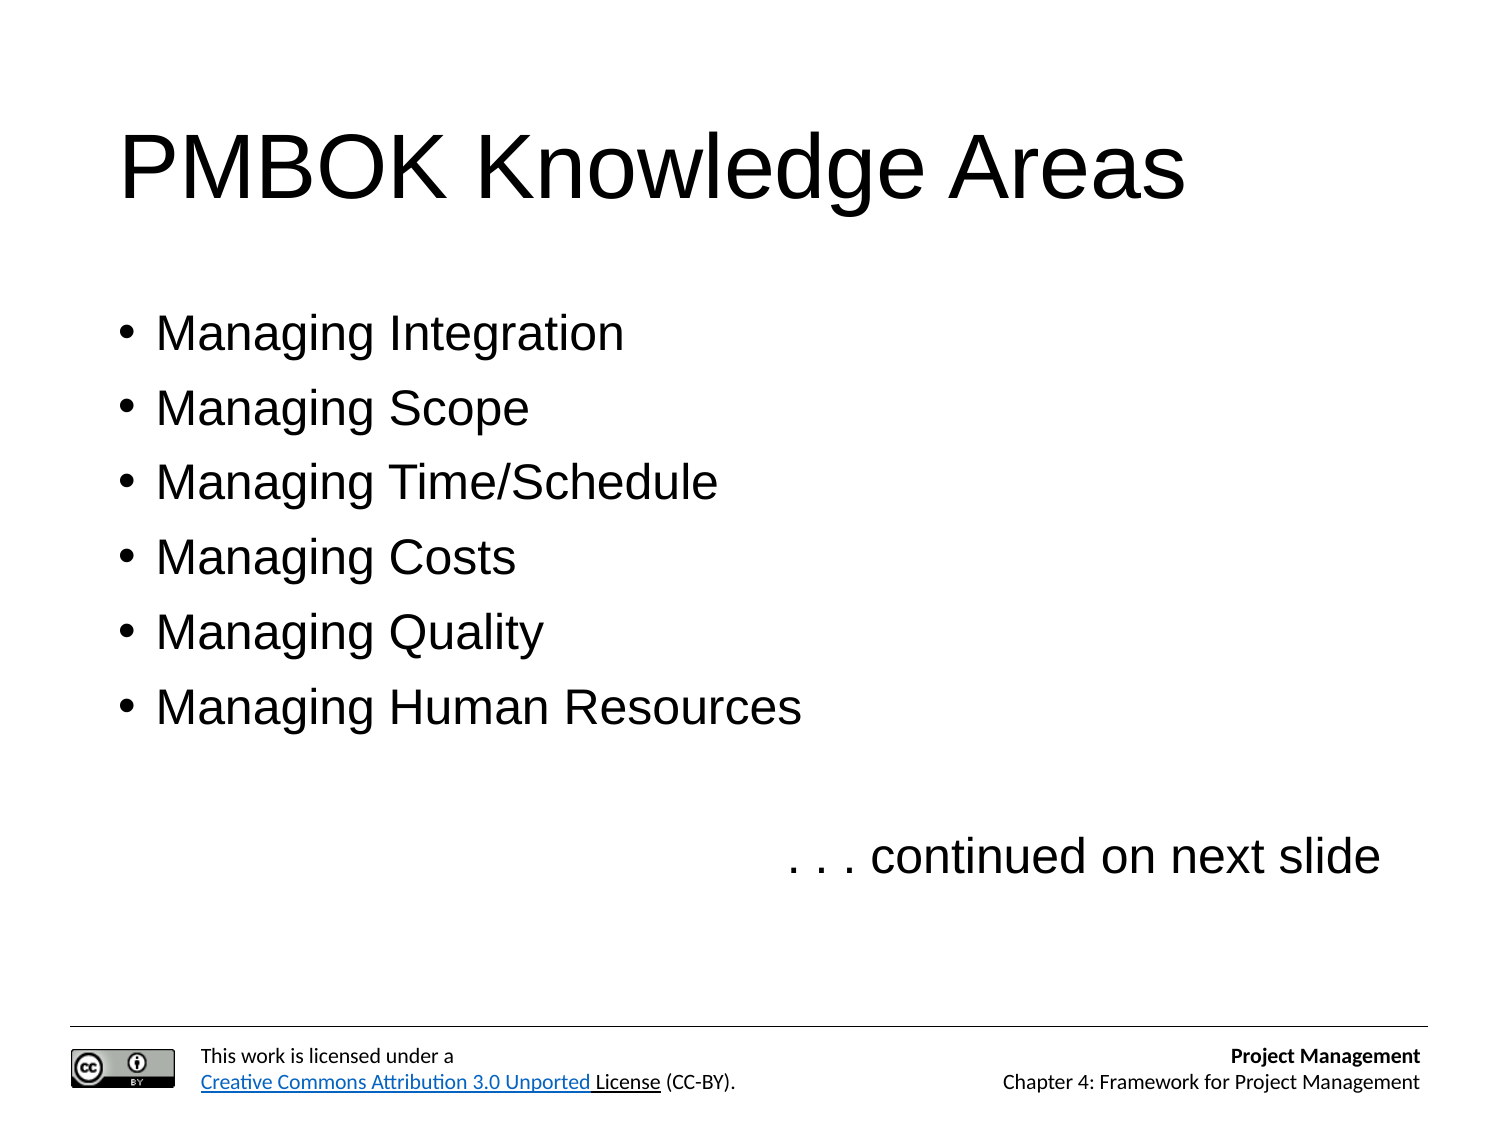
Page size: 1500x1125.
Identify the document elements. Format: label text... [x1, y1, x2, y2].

title PMBOK Knowledge Areas [103, 59, 1397, 278]
picture [71, 1049, 175, 1088]
list Managing Integration Managing Scope Managing Time/Schedule Managing Costs Managing Quality Managing Human Resources . . . continued on next slide [103, 299, 1397, 1014]
